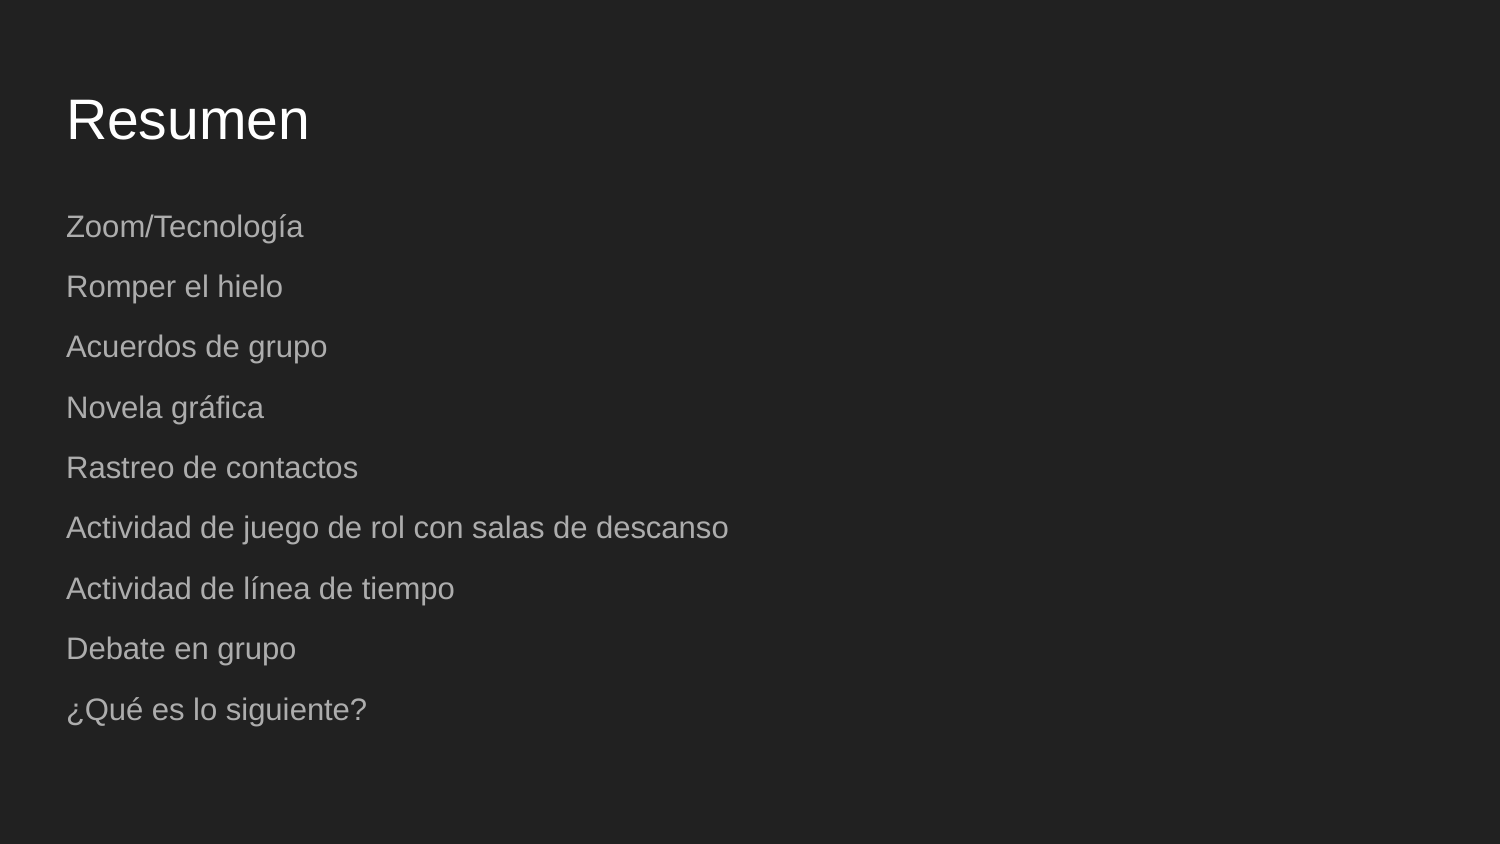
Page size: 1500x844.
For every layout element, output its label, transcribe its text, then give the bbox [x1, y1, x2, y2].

list Zoom/Tecnología Romper el hielo Acuerdos de grupo Novela gráfica Rastreo de contactos Actividad de juego de rol con salas de descanso Actividad de línea de tiempo Debate en grupo ¿Qué es lo siguiente? [51, 189, 1449, 750]
title Resumen [51, 72, 1449, 167]
